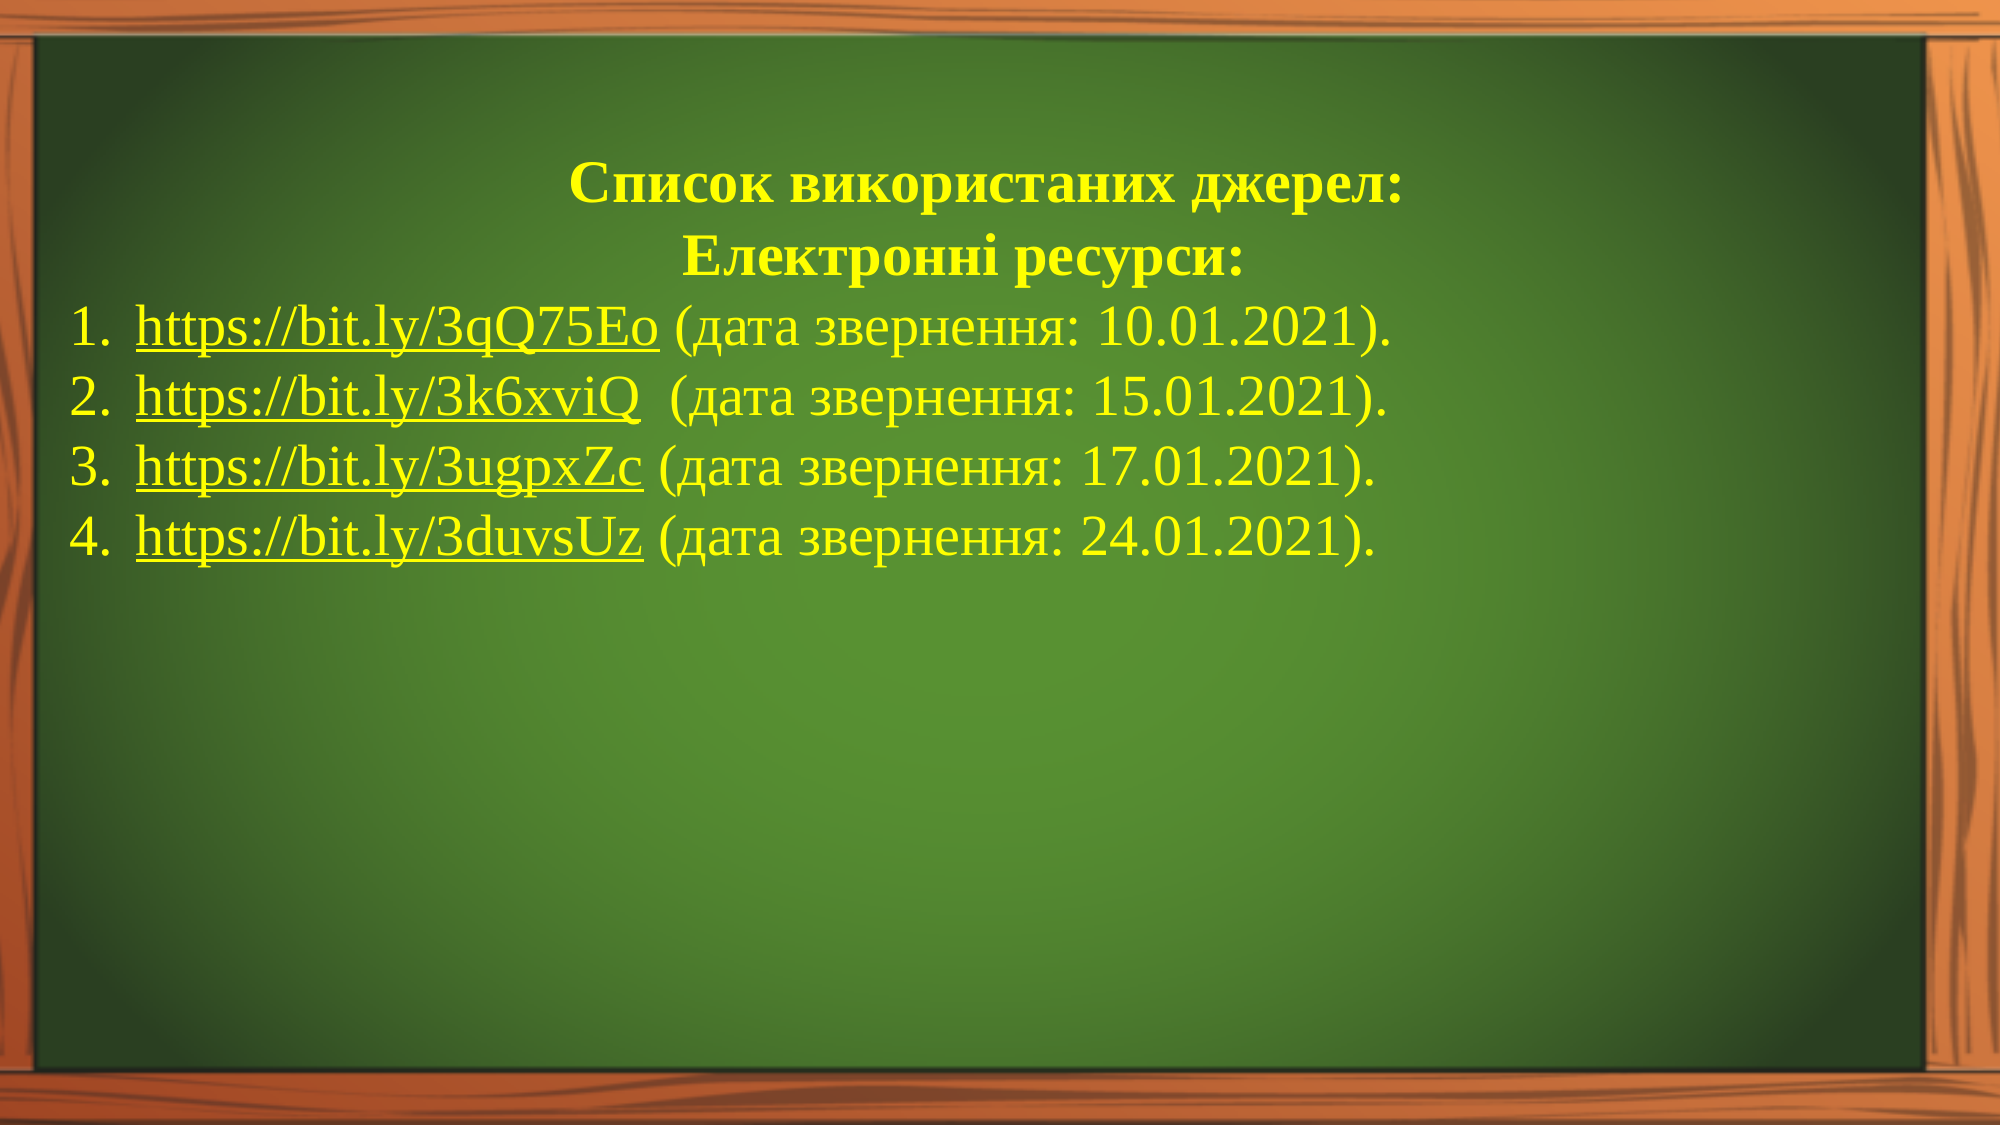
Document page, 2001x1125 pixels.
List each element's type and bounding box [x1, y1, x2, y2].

list [0, 0, 2000, 1125]
